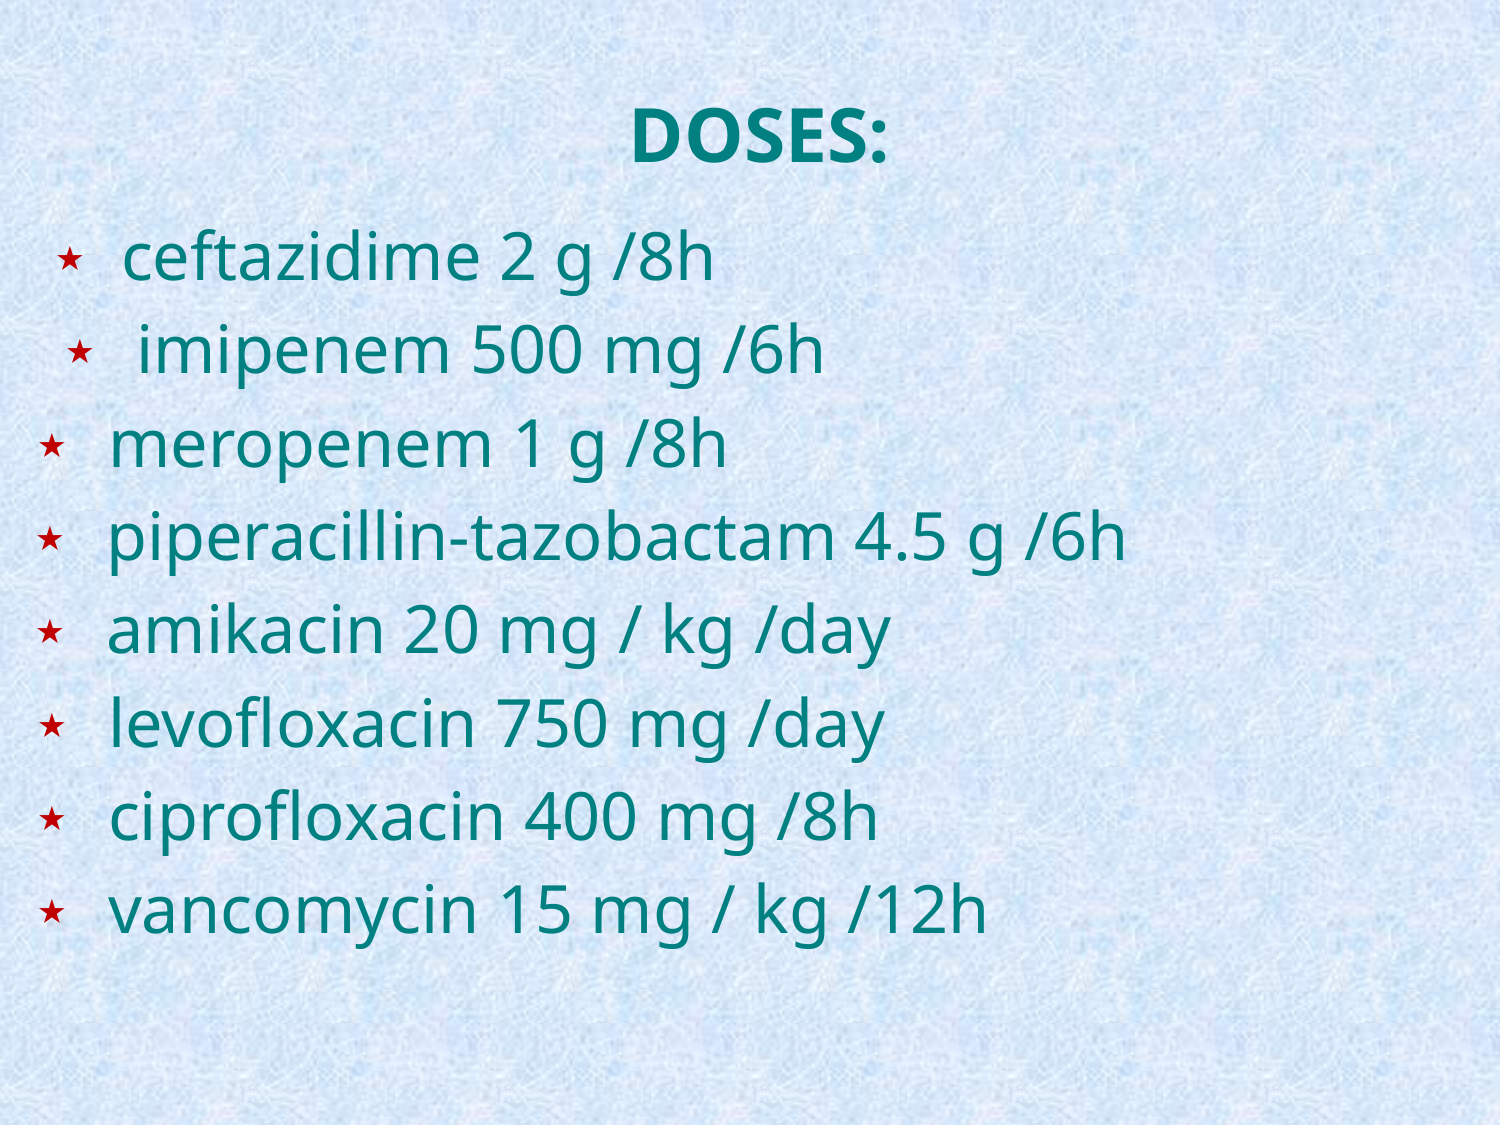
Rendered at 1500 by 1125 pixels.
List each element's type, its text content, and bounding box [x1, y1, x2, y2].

text_box DOSES: ⋆ ceftazidime 2 g /8h ⋆ imipenem 500 mg /6h ⋆ meropenem 1 g /8h ⋆ piperacillin-tazobactam 4.5 g /6h ⋆ amikacin 20 mg / kg /day ⋆ levofloxacin 750 mg /day ⋆ ciprofloxacin 400 mg /8h ⋆ vancomycin 15 mg / kg /12h [0, 0, 1500, 1125]
